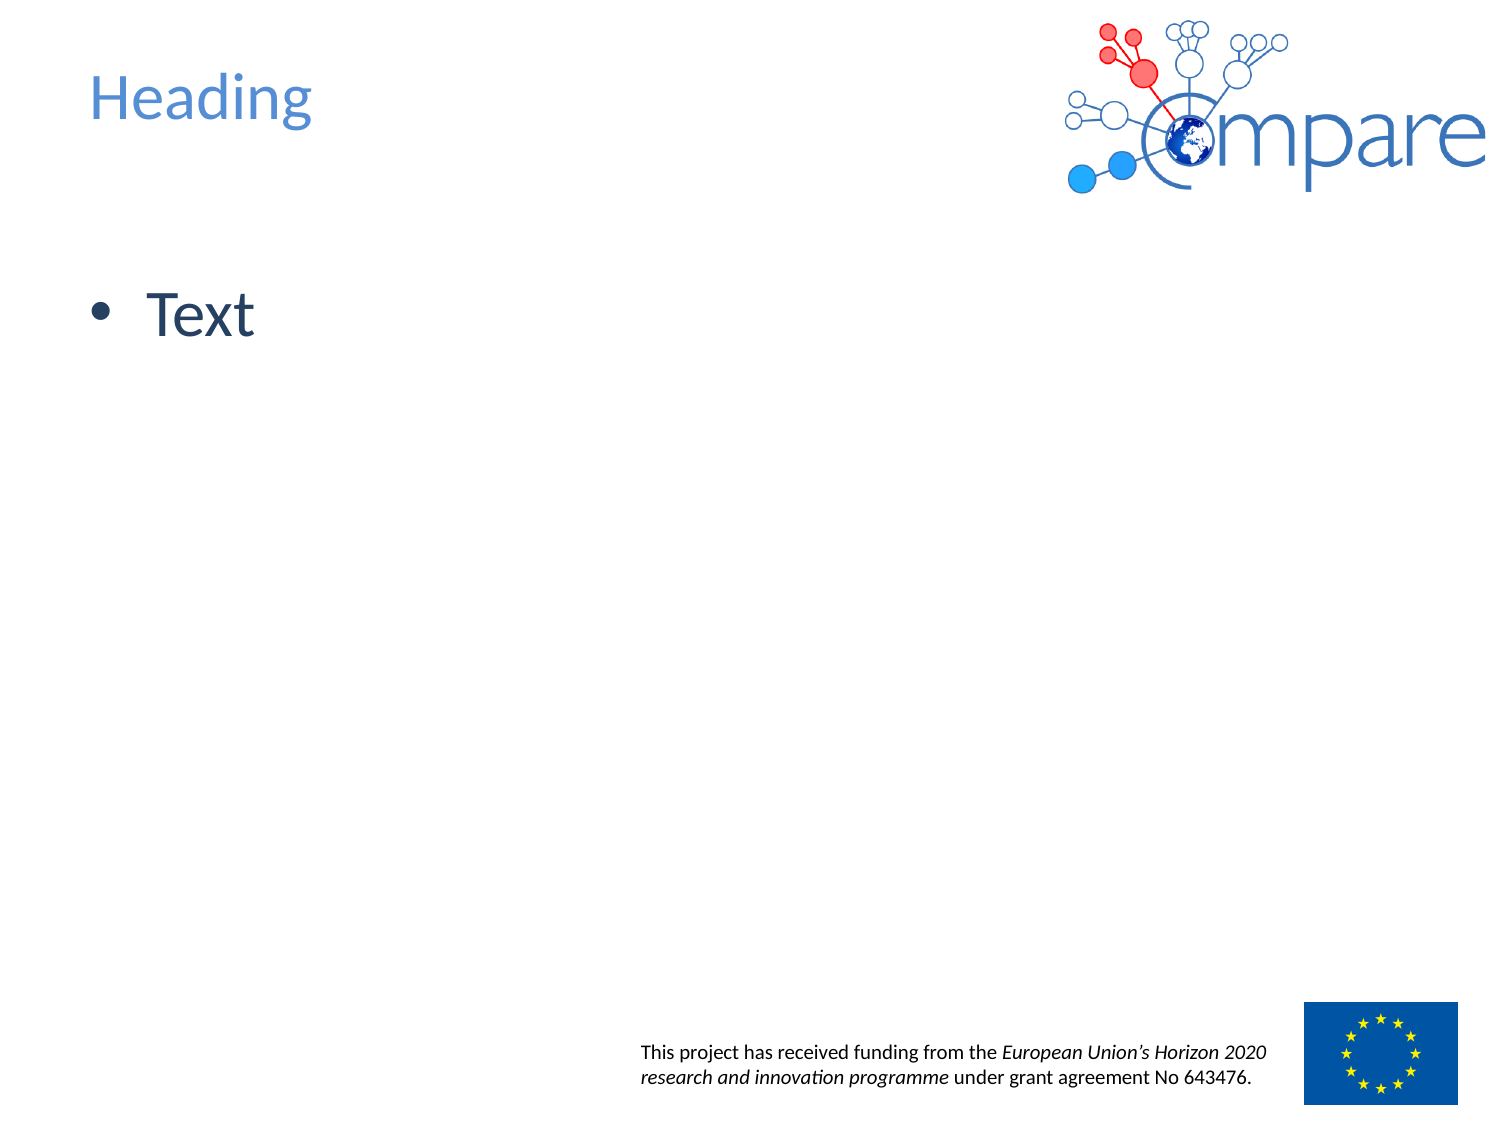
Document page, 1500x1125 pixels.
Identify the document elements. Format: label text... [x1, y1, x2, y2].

title Heading [75, 45, 1425, 233]
list Text [75, 262, 1425, 1005]
picture [1304, 1002, 1458, 1105]
picture [1064, 20, 1486, 194]
